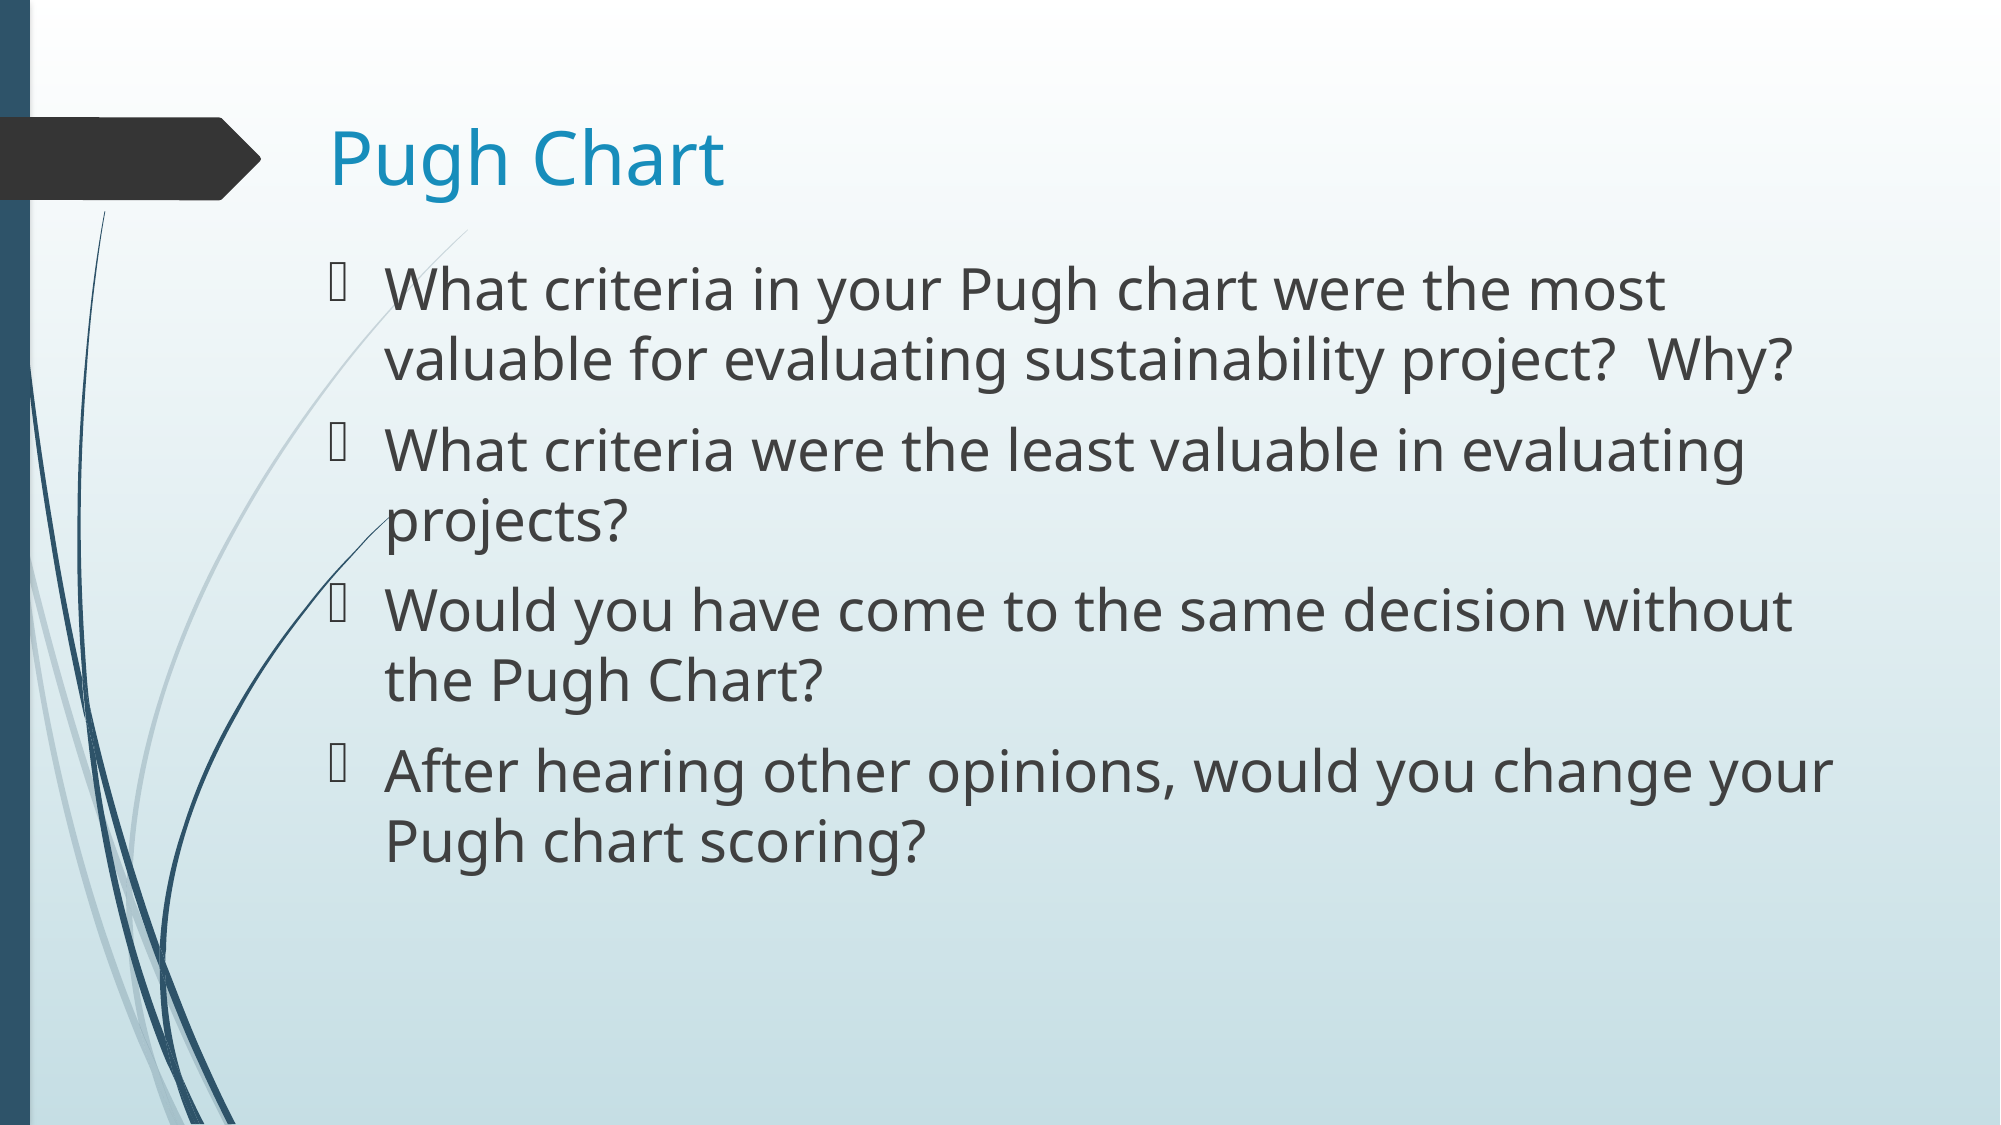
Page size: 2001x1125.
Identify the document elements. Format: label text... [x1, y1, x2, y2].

list What criteria in your Pugh chart were the most valuable for evaluating sustainability project? Why? What criteria were the least valuable in evaluating projects? Would you have come to the same decision without the Pugh Chart? After hearing other opinions, would you change your Pugh chart scoring? [313, 244, 1888, 970]
title Pugh Chart [313, 102, 1888, 244]
